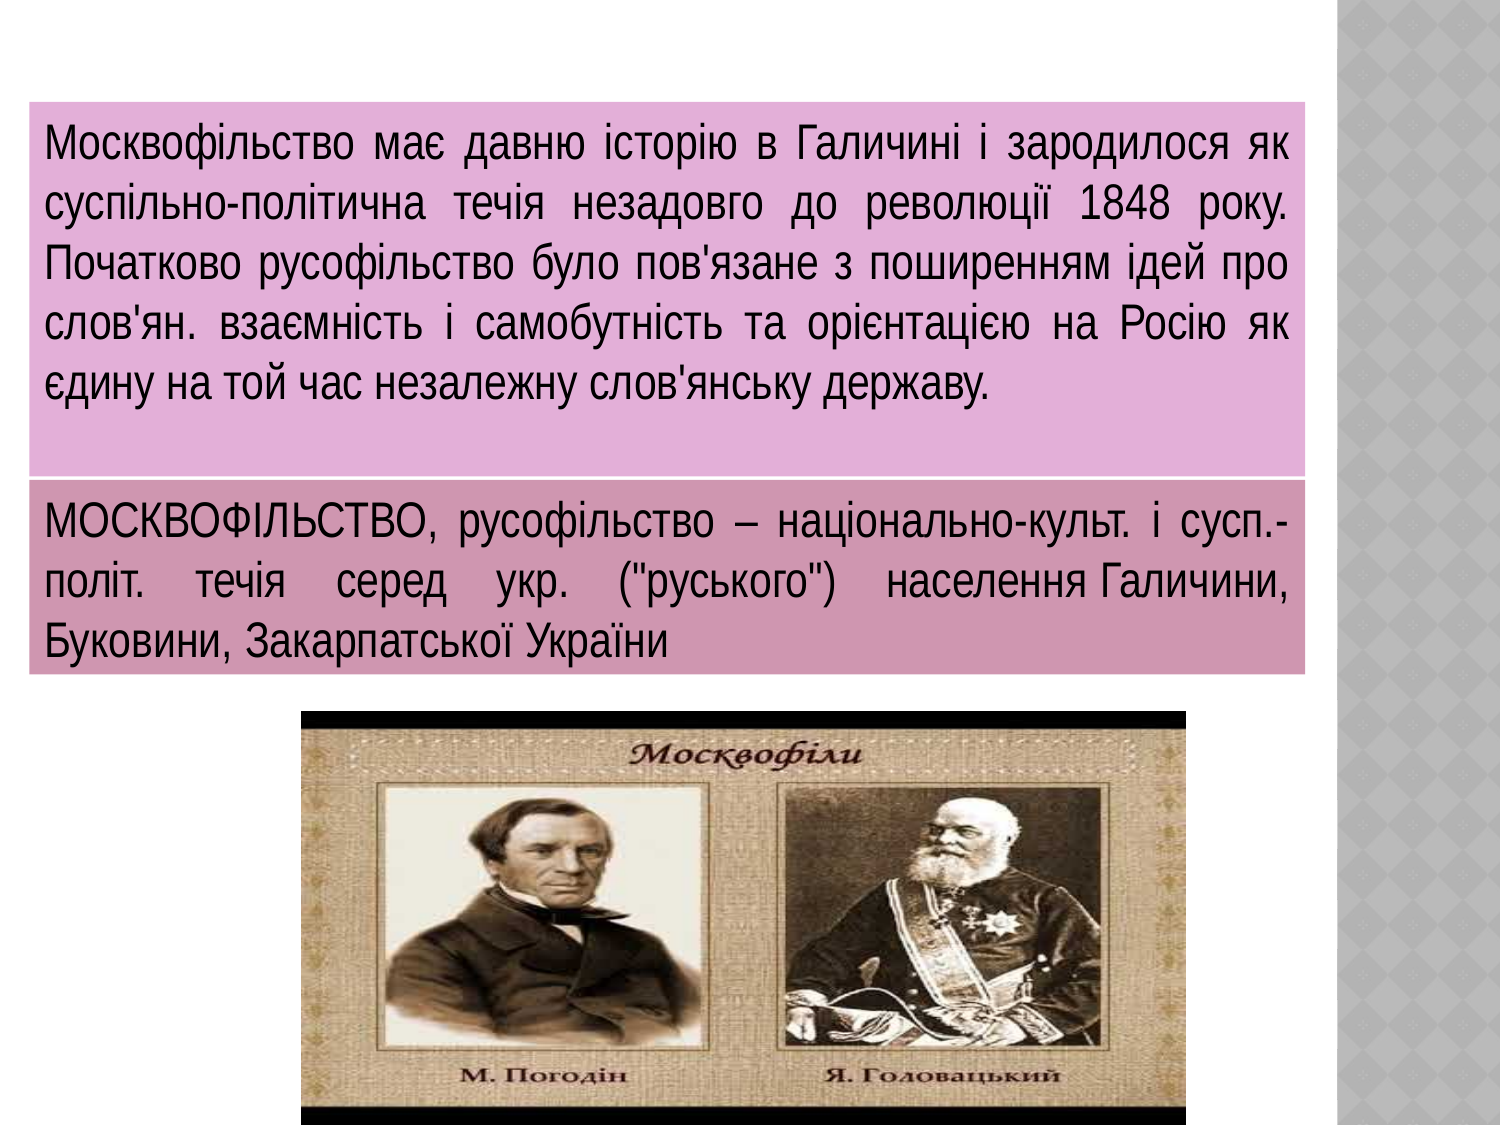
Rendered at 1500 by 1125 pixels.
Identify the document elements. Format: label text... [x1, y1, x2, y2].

text_box Москвофільство має давню історію в Галичині і зародилося як суспільно-політична течія незадовго до революції 1848 року. Початково русофільство було пов'язане з поширенням ідей про слов'ян. взаємність і самобутність та орієнтацією на Росію як єдину на той час незалежну слов'янську державу. [29, 101, 1306, 477]
picture [300, 711, 1186, 1125]
text_box МОСКВОФІЛЬСТВО, русофільство – національно-культ. і сусп.-політ. течія серед укр. ("руського") населення Галичини, Буковини, Закарпатської України [29, 479, 1306, 675]
